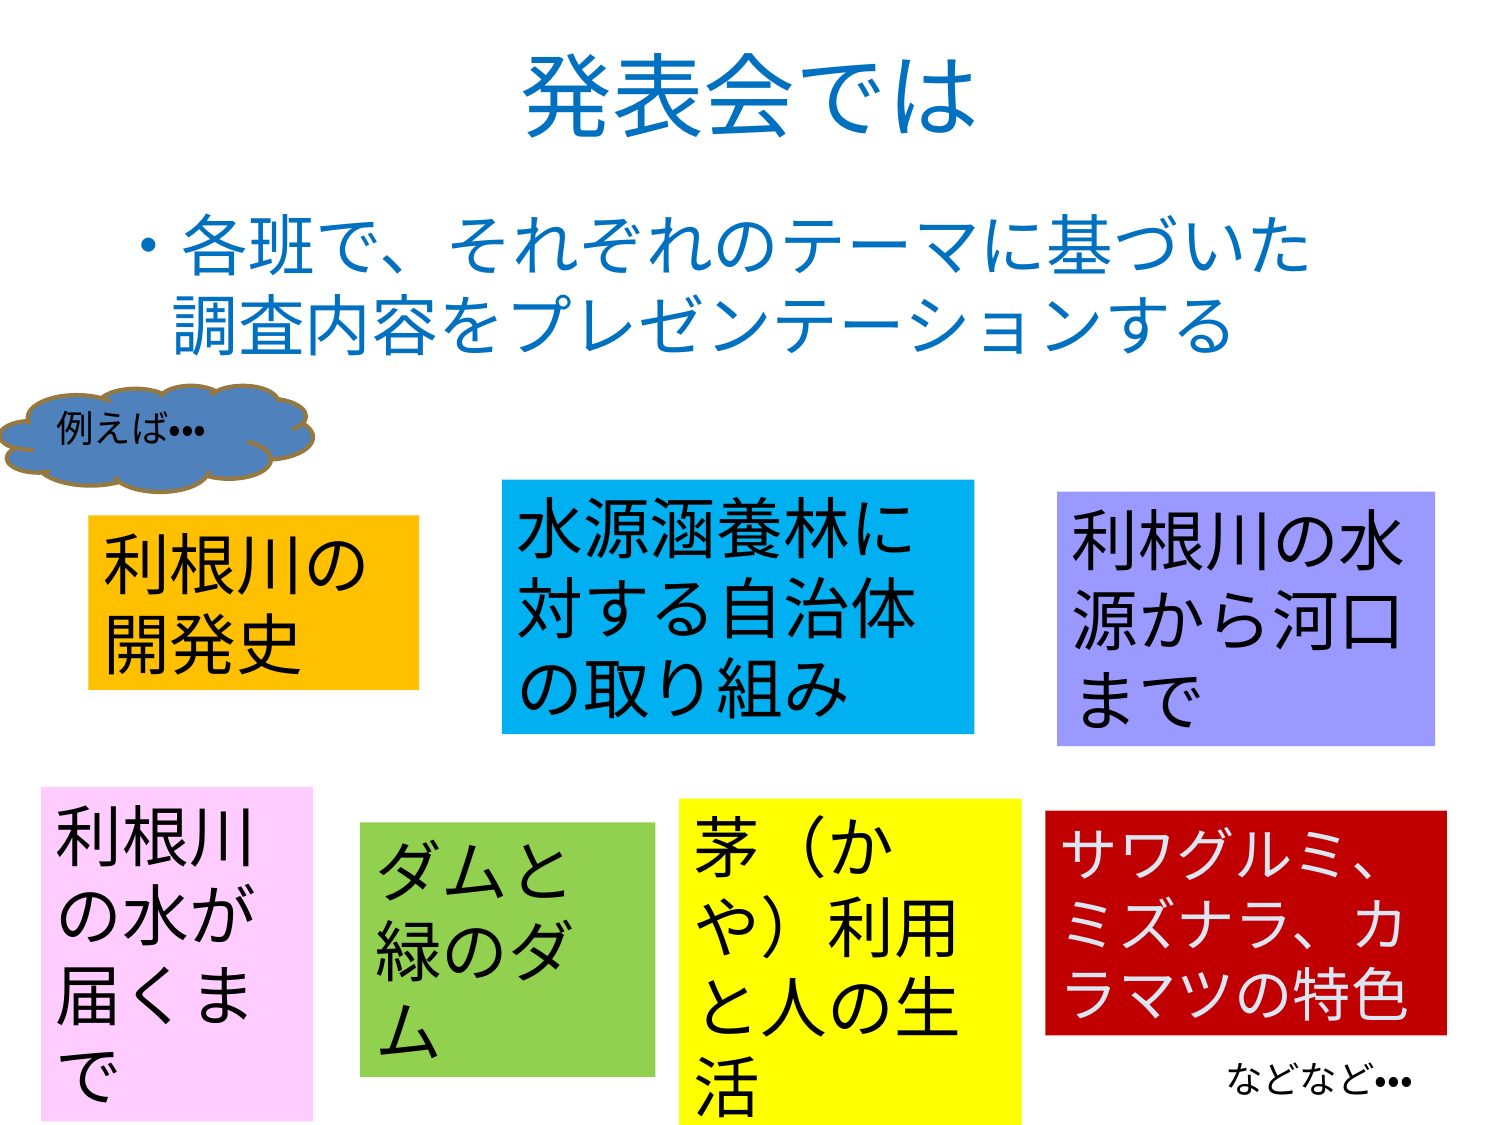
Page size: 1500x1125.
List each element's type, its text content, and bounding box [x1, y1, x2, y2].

text_box などなど・・・ [1210, 1049, 1500, 1109]
title 発表会では [112, 0, 1388, 188]
text_box 利根川の水が届くまで [41, 786, 313, 1122]
text_box 利根川の水源から河口まで [1057, 491, 1436, 747]
text_box 茅（かや）利用と人の生活 [679, 798, 1022, 1125]
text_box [0, 385, 314, 492]
text_box サワグルミ、ミズナラ、カラマツの特色 [1045, 810, 1447, 1036]
text_box 利根川の開発史 [88, 515, 420, 690]
list ・各班で、それぞれのテーマに基づいた調査内容をプレゼンテーションする [100, 196, 1376, 375]
text_box 水源涵養林に対する自治体の取り組み [501, 479, 975, 735]
text_box ダムと緑のダム [360, 822, 656, 1077]
